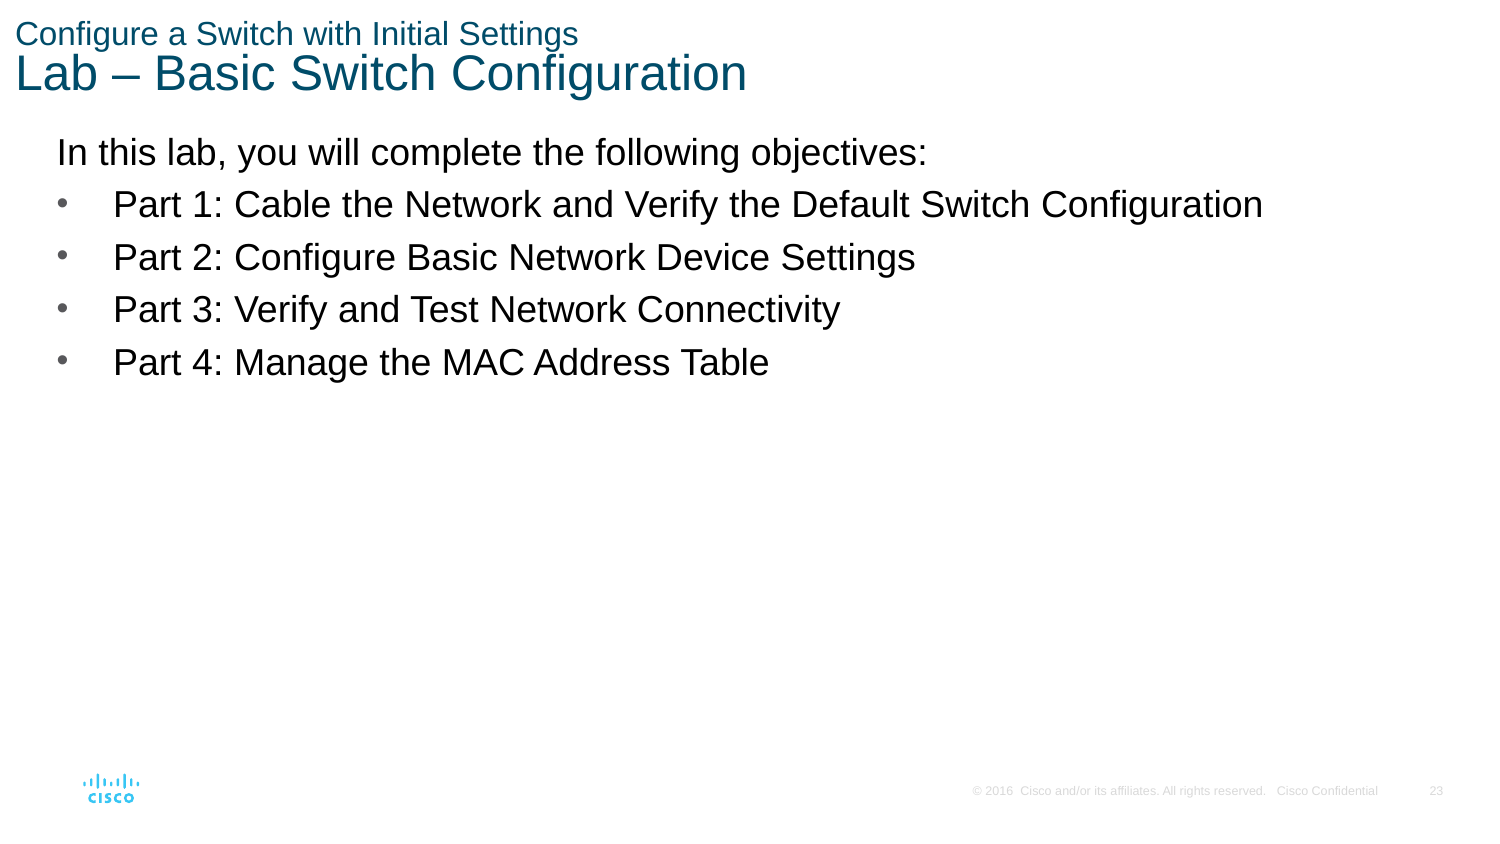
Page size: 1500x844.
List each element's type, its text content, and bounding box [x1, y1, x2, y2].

list In this lab, you will complete the following objectives: Part 1: Cable the Network and Verify the Default Switch Configuration Part 2: Configure Basic Network Device Settings Part 3: Verify and Test Network Connectivity Part 4: Manage the MAC Address Table [41, 120, 1400, 625]
title Configure a Switch with Initial Settings Lab – Basic Switch Configuration [0, 0, 1369, 121]
